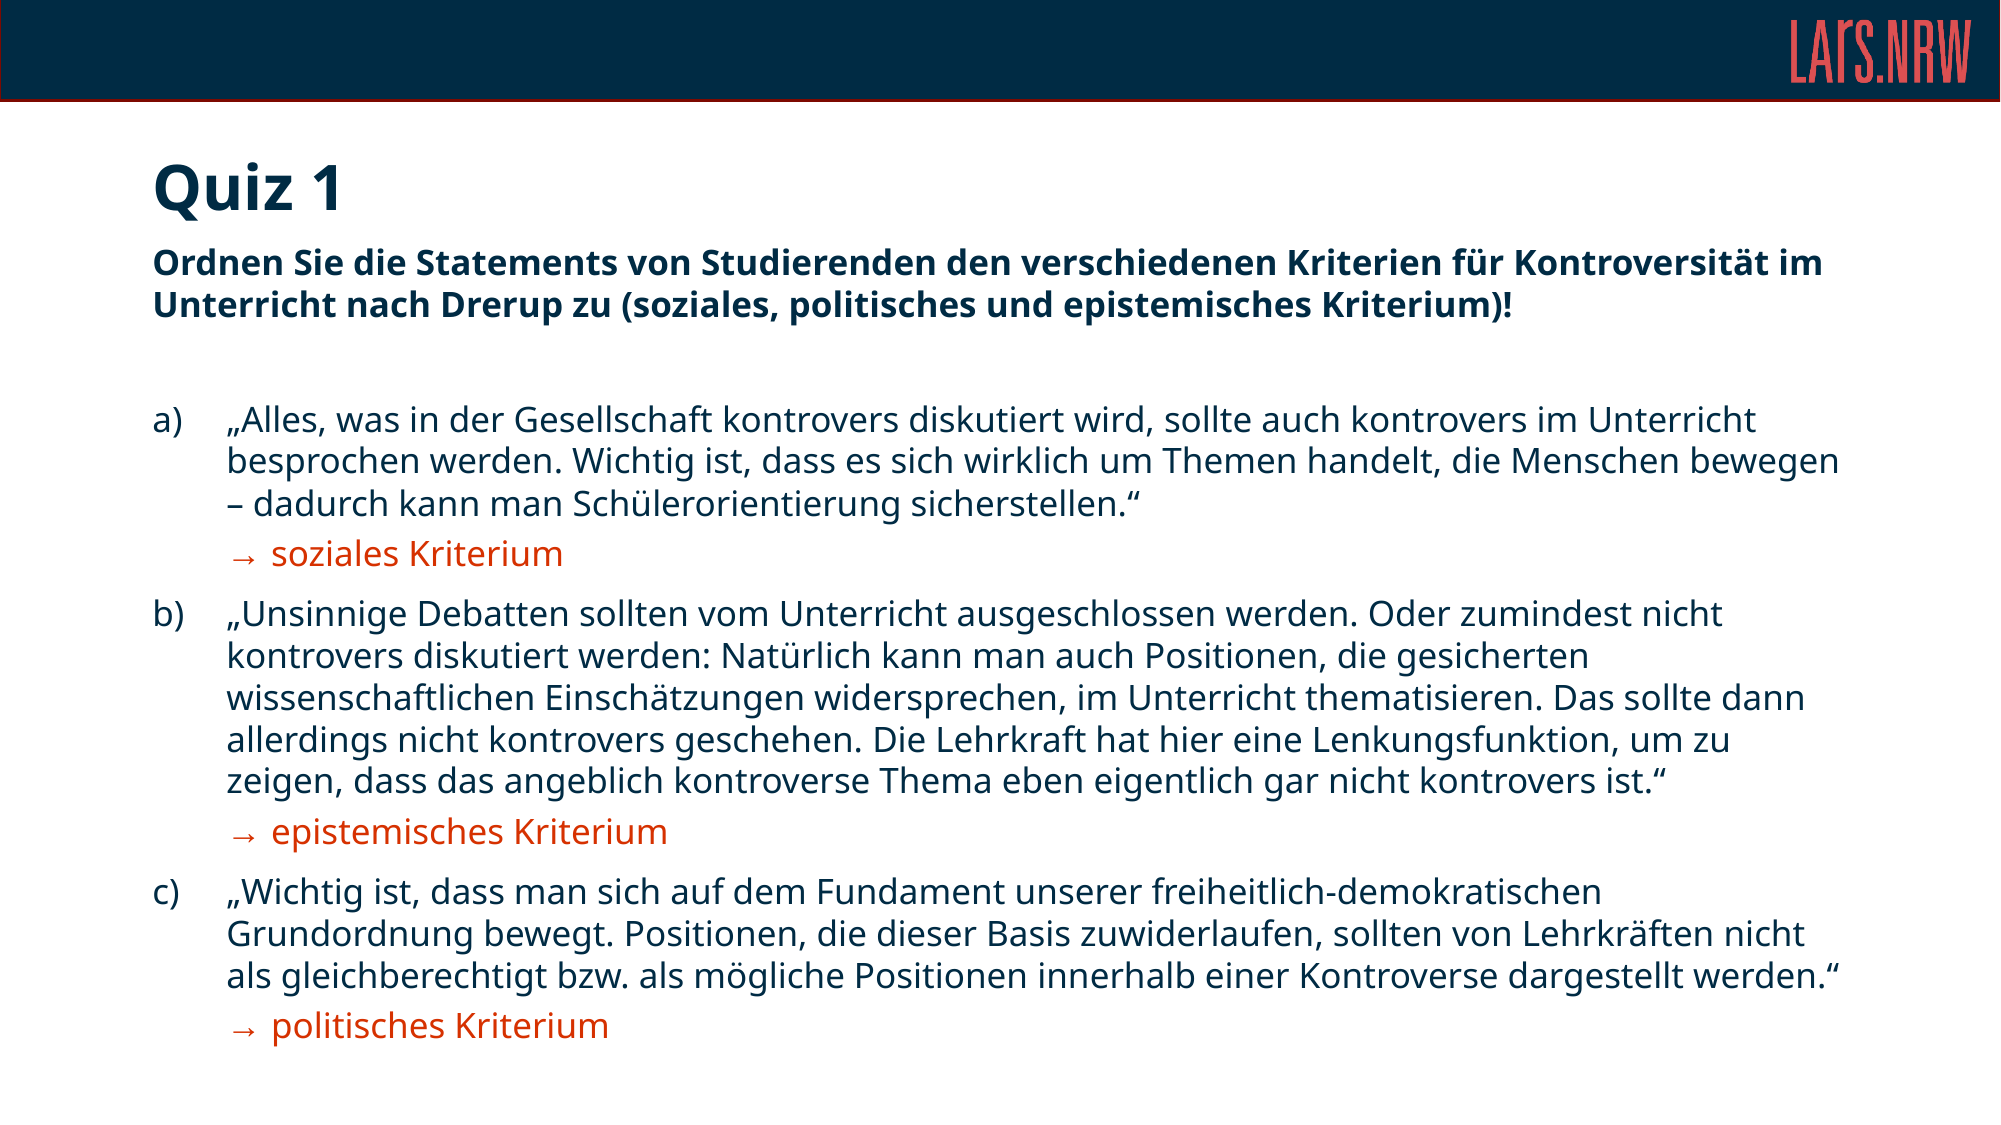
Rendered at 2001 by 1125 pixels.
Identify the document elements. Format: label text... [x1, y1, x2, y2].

picture [1773, 6, 1977, 99]
list Quiz 1 Ordnen Sie die Statements von Studierenden den verschiedenen Kriterien für Kontroversität im Unterricht nach Drerup zu (soziales, politisches und epistemisches Kriterium)! „Alles, was in der Gesellschaft kontrovers diskutiert wird, sollte auch kontrovers im Unterricht besprochen werden. Wichtig ist, dass es sich wirklich um Themen handelt, die Menschen bewegen – dadurch kann man Schülerorientierung sicherstellen.“ → soziales Kriterium „Unsinnige Debatten sollten vom Unterricht ausgeschlossen werden. Oder zumindest nicht kontrovers diskutiert werden: Natürlich kann man auch Positionen, die gesicherten wissenschaftlichen Einschätzungen widersprechen, im Unterricht thematisieren. Das sollte dann allerdings nicht kontrovers geschehen. Die Lehrkraft hat hier eine Lenkungsfunktion, um zu zeigen, dass das angeblich kontroverse Thema eben eigentlich gar nicht kontrovers ist.“ → epistemisches Kriterium „Wichtig ist, dass man sich auf dem Fundament unserer freiheitlich-demokratischen Grundordnung bewegt. Positionen, die dieser Basis zuwiderlaufen, sollten von Lehrkräften nicht als gleichberechtigt bzw. als mögliche Positionen innerhalb einer Kontroverse dargestellt werden.“ → politisches Kriterium [137, 139, 1863, 1098]
